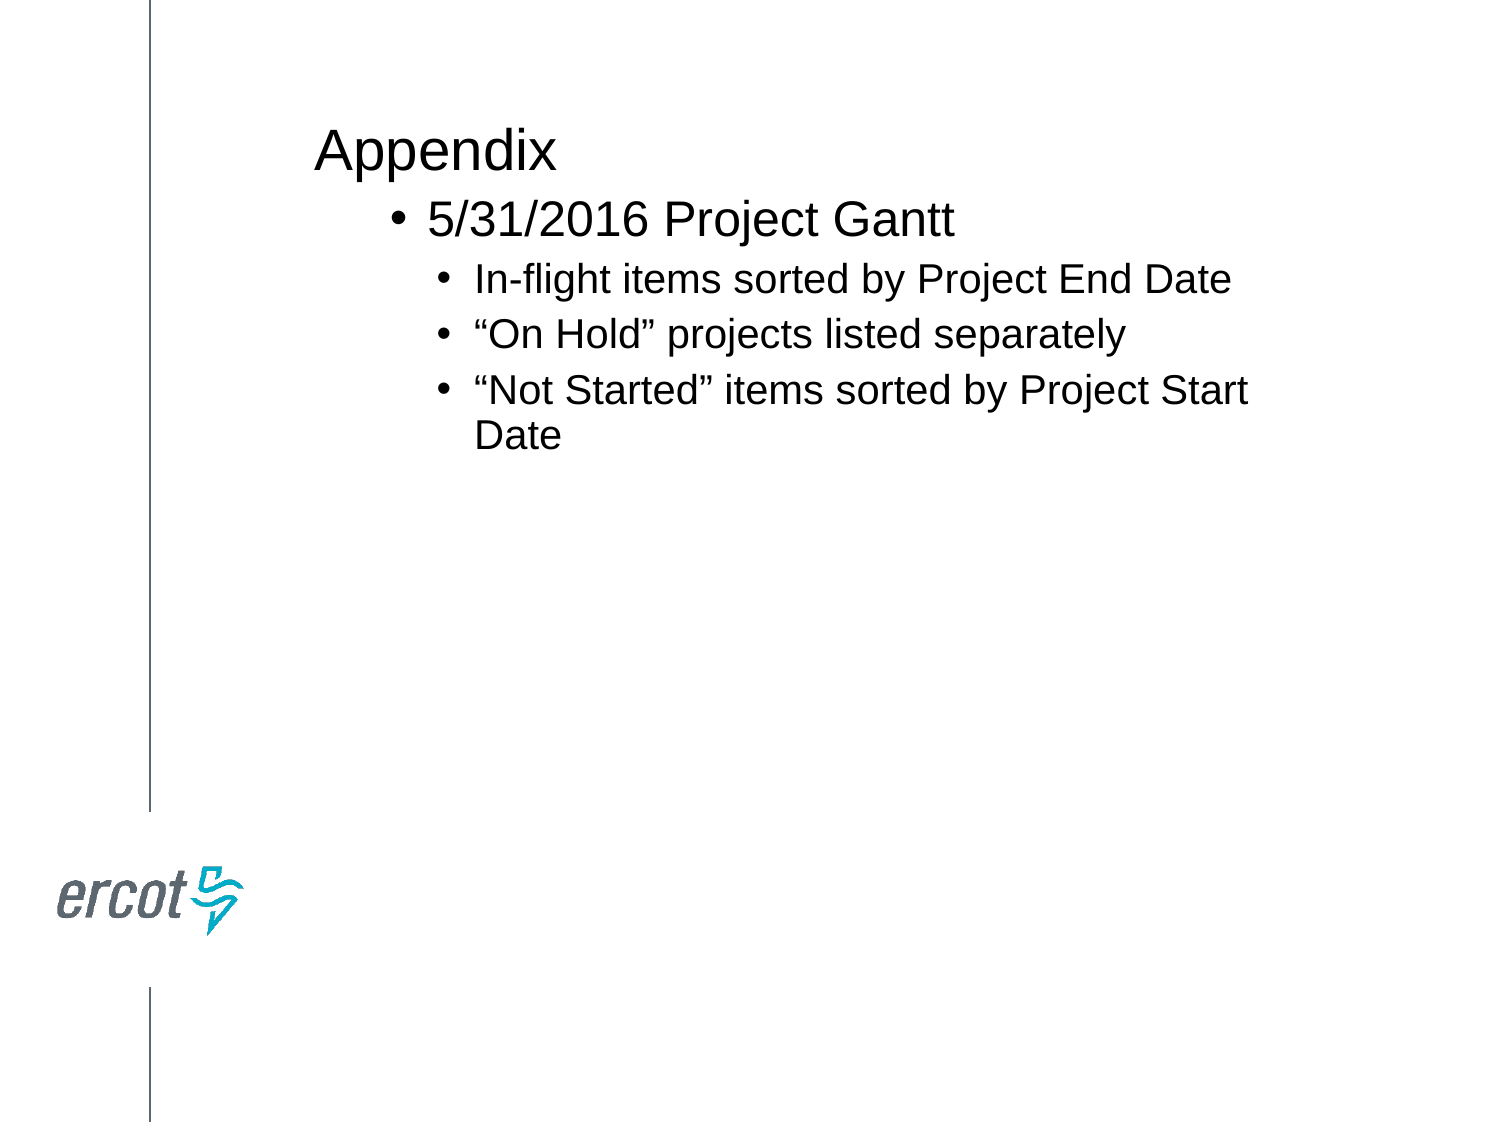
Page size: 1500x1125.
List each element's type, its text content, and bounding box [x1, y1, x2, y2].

list Appendix 5/31/2016 Project Gantt In-flight items sorted by Project End Date “On Hold” projects listed separately “Not Started” items sorted by Project Start Date [300, 112, 1363, 1013]
picture [53, 862, 247, 938]
